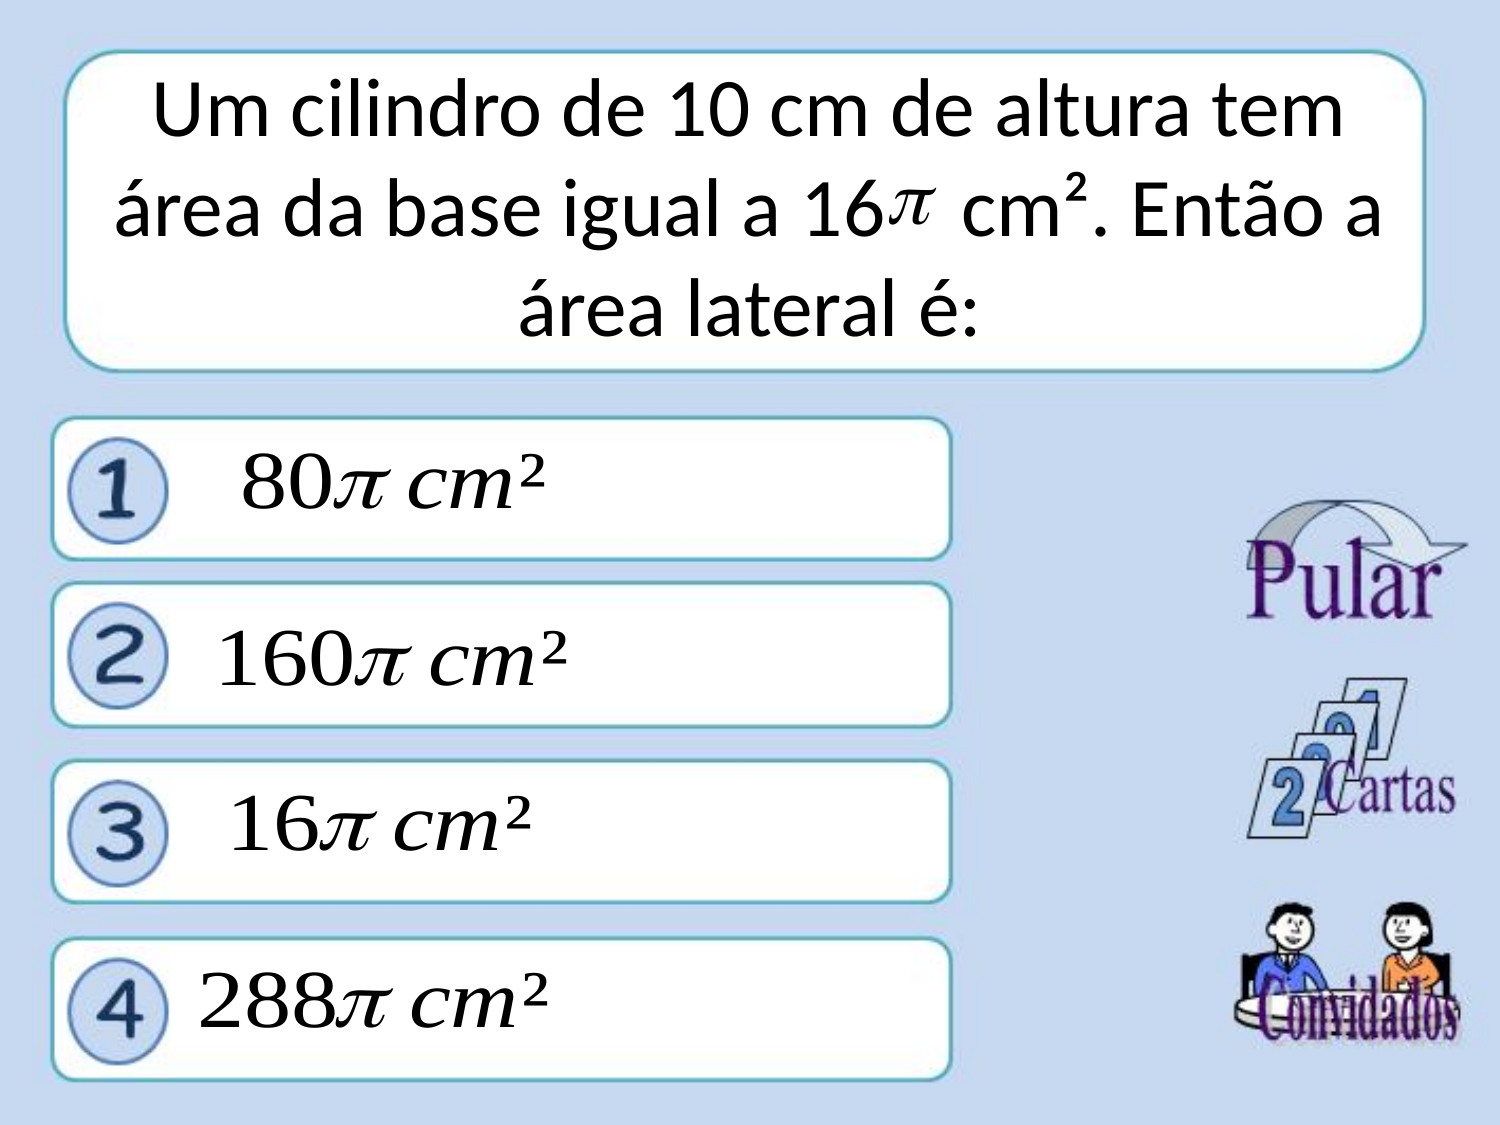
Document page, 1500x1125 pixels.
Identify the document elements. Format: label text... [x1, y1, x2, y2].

picture [0, 0, 1500, 1125]
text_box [229, 432, 569, 543]
title Um cilindro de 10 cm de altura tem área da base igual a 16 cm². Então a área lateral é: [74, 44, 1426, 362]
text_box . . [1222, 479, 1471, 630]
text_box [182, 952, 569, 1063]
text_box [222, 774, 554, 886]
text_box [210, 609, 589, 720]
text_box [879, 172, 951, 244]
